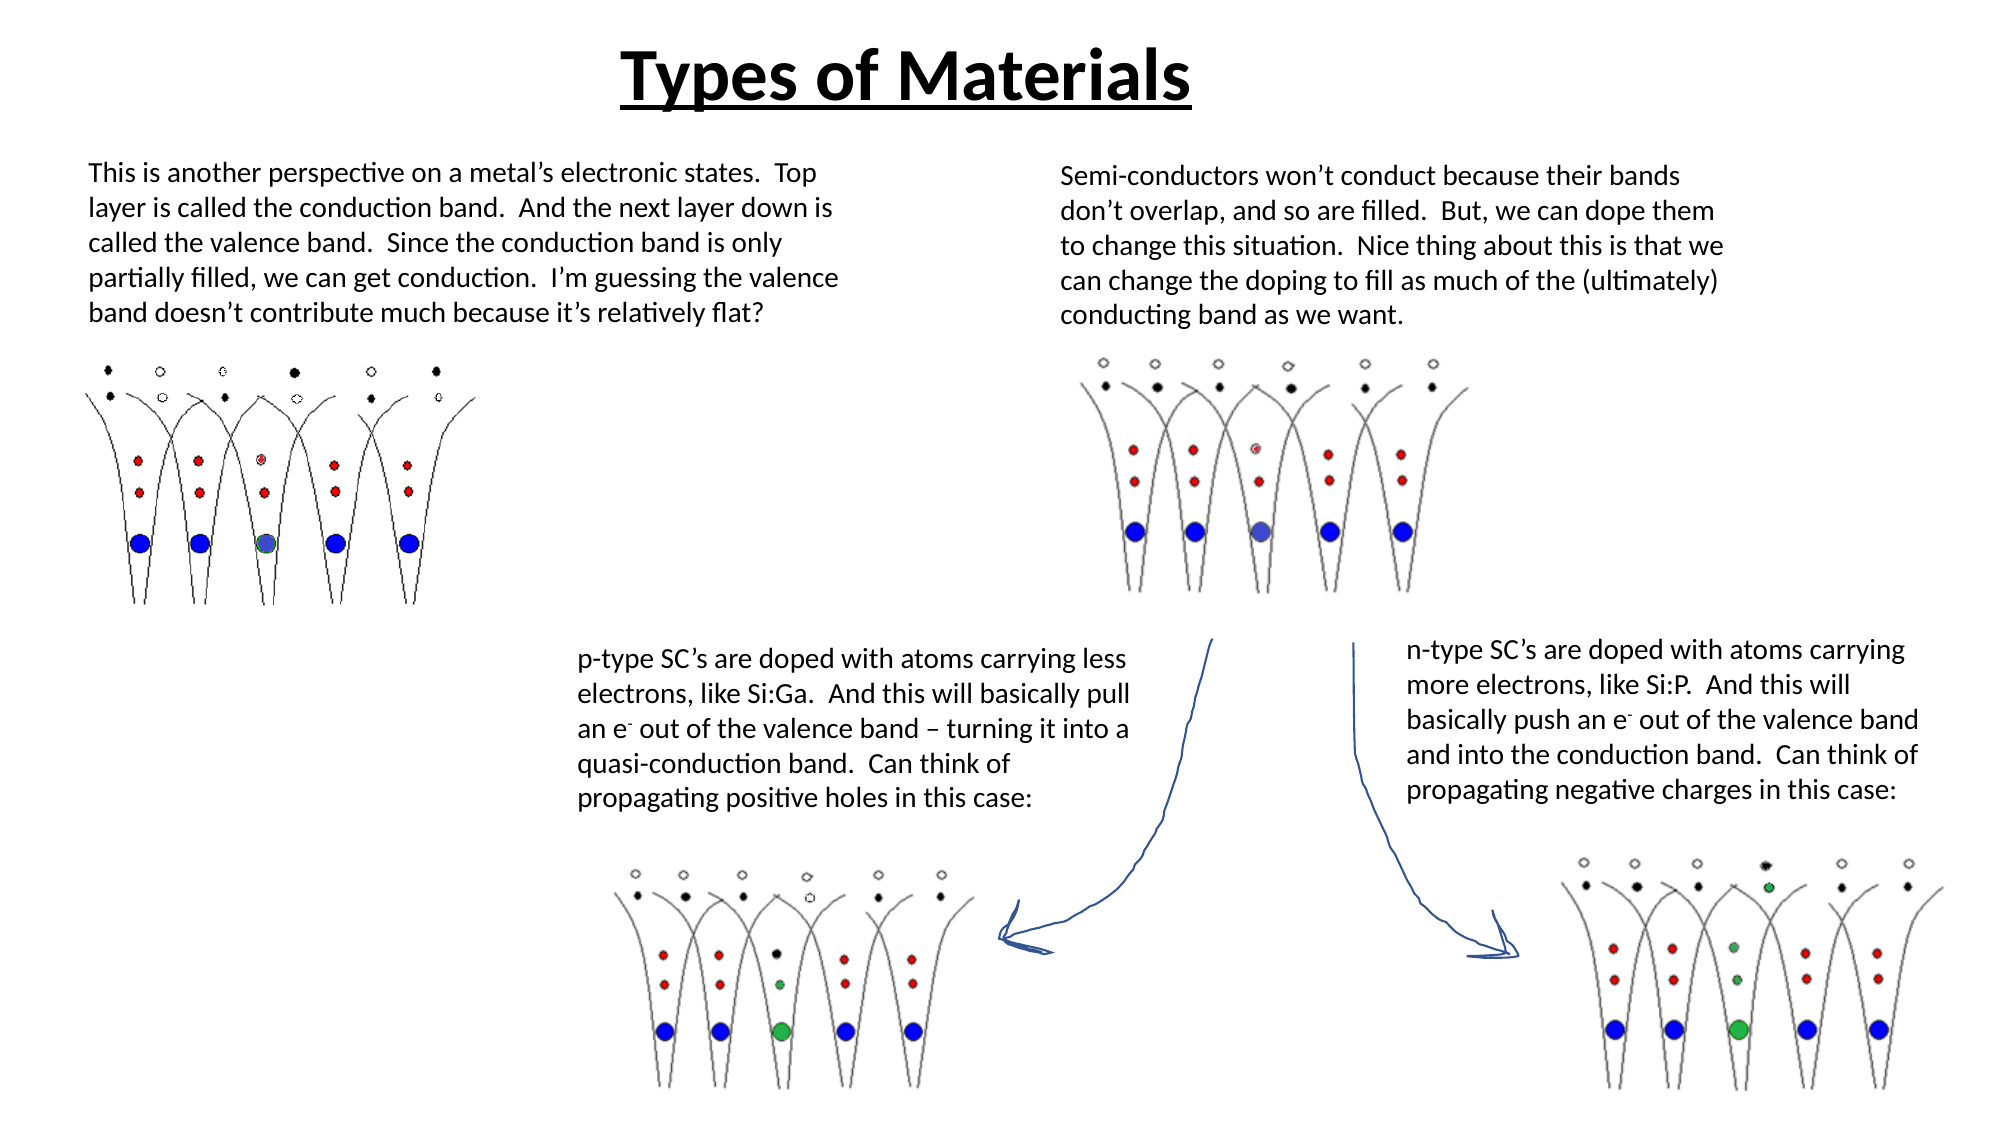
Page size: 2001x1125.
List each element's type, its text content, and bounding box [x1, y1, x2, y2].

text_box This is another perspective on a metal’s electronic states. Top layer is called the conduction band. And the next layer down is called the valence band. Since the conduction band is only partially filled, we can get conduction. I’m guessing the valence band doesn’t contribute much because it’s relatively flat? [73, 145, 868, 336]
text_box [597, 846, 985, 1113]
text_box [1352, 642, 1520, 959]
text_box [997, 638, 1214, 956]
text_box n-type SC’s are doped with atoms carrying more electrons, like Si:P. And this will basically push an e- out of the valence band and into the conduction band. Can think of propagating negative charges in this case: [1391, 622, 1955, 813]
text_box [73, 346, 491, 622]
title Types of Materials [402, 22, 1411, 124]
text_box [1062, 333, 1480, 619]
text_box Semi-conductors won’t conduct because their bands don’t overlap, and so are filled. But, we can dope them to change this situation. Nice thing about this is that we can change the doping to fill as much of the (ultimately) conducting band as we want. [1045, 148, 1755, 339]
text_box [1542, 833, 1955, 1116]
text_box p-type SC’s are doped with atoms carrying less electrons, like Si:Ga. And this will basically pull an e- out of the valence band – turning it into a quasi-conduction band. Can think of propagating positive holes in this case: [562, 631, 1153, 822]
